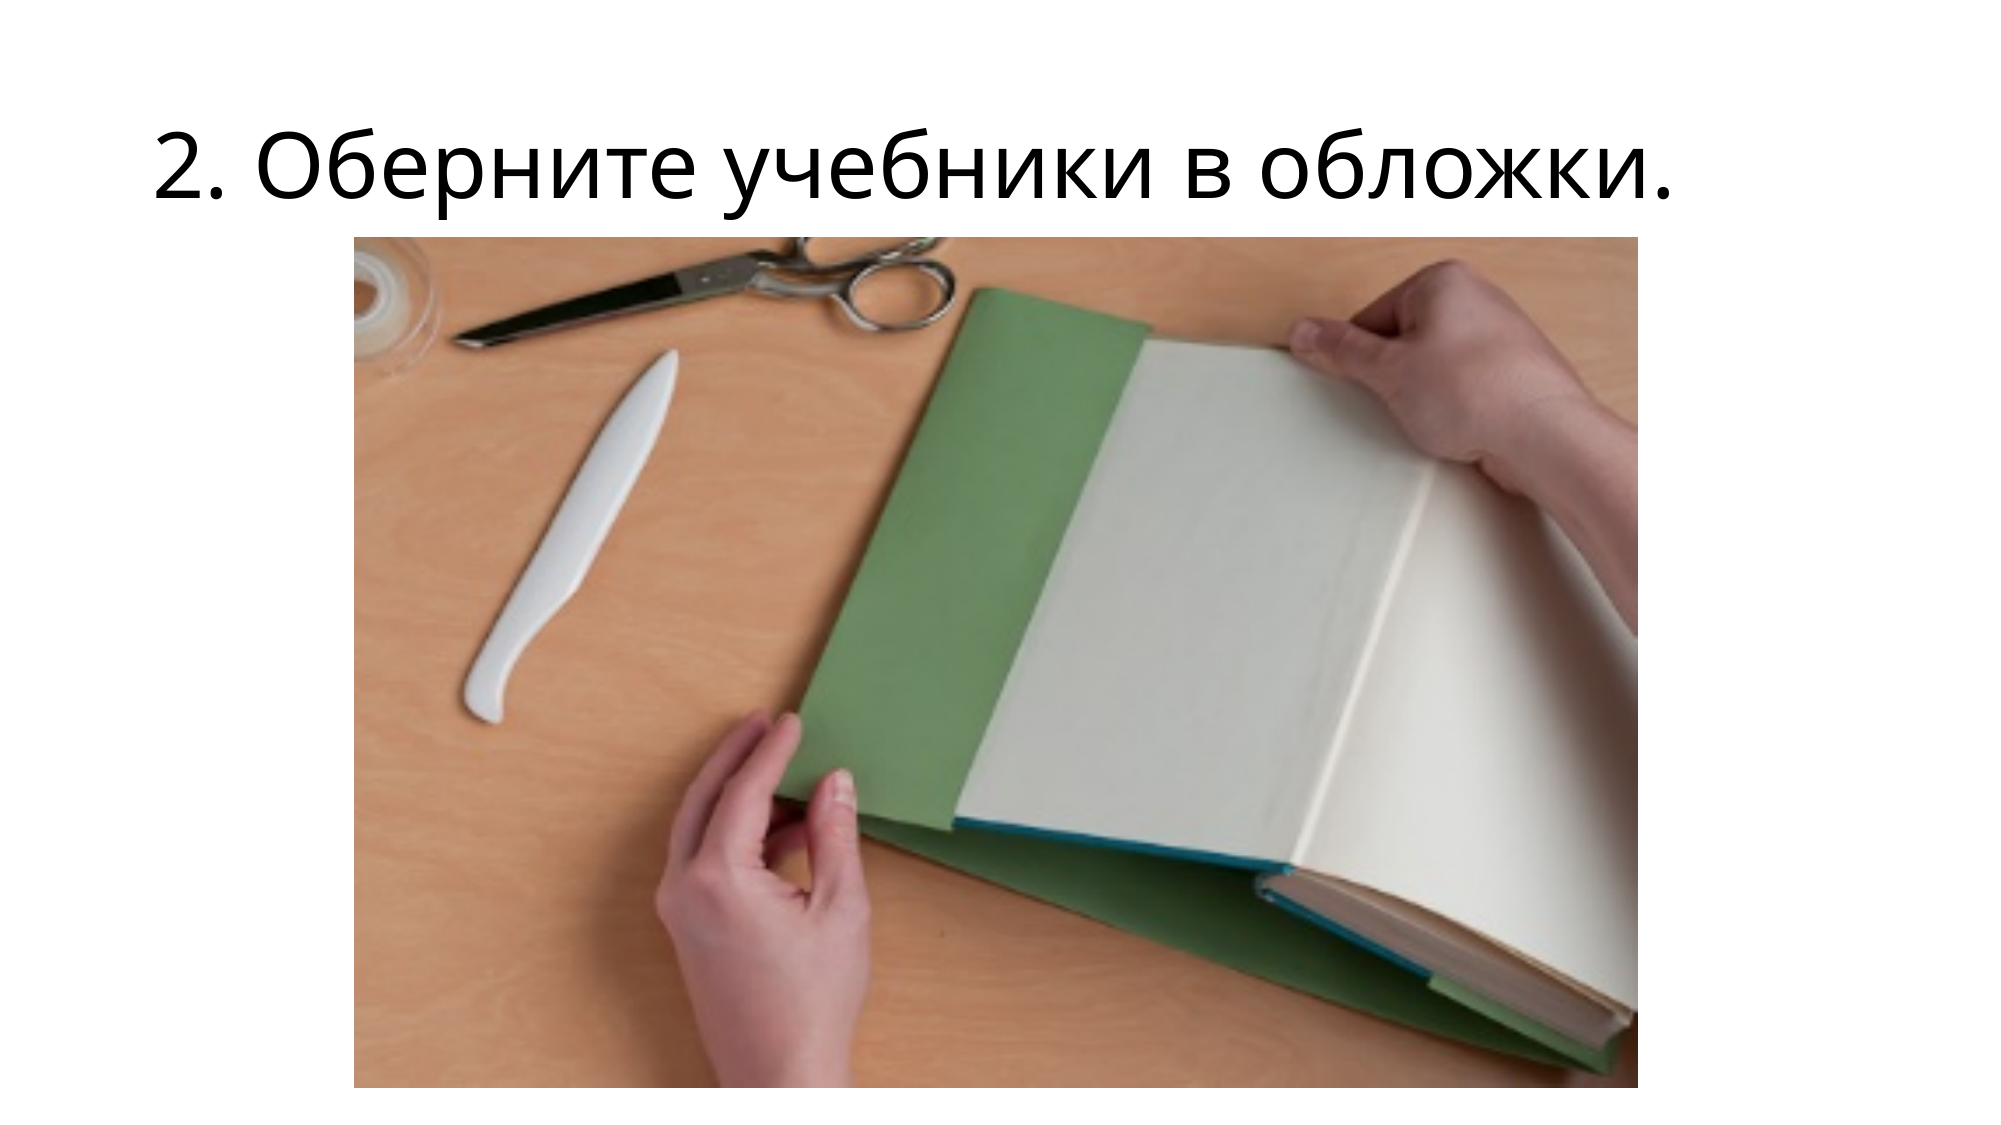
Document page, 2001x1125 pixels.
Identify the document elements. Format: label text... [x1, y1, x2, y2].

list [354, 237, 1638, 1088]
title 2. Оберните учебники в обложки. [137, 59, 1863, 278]
